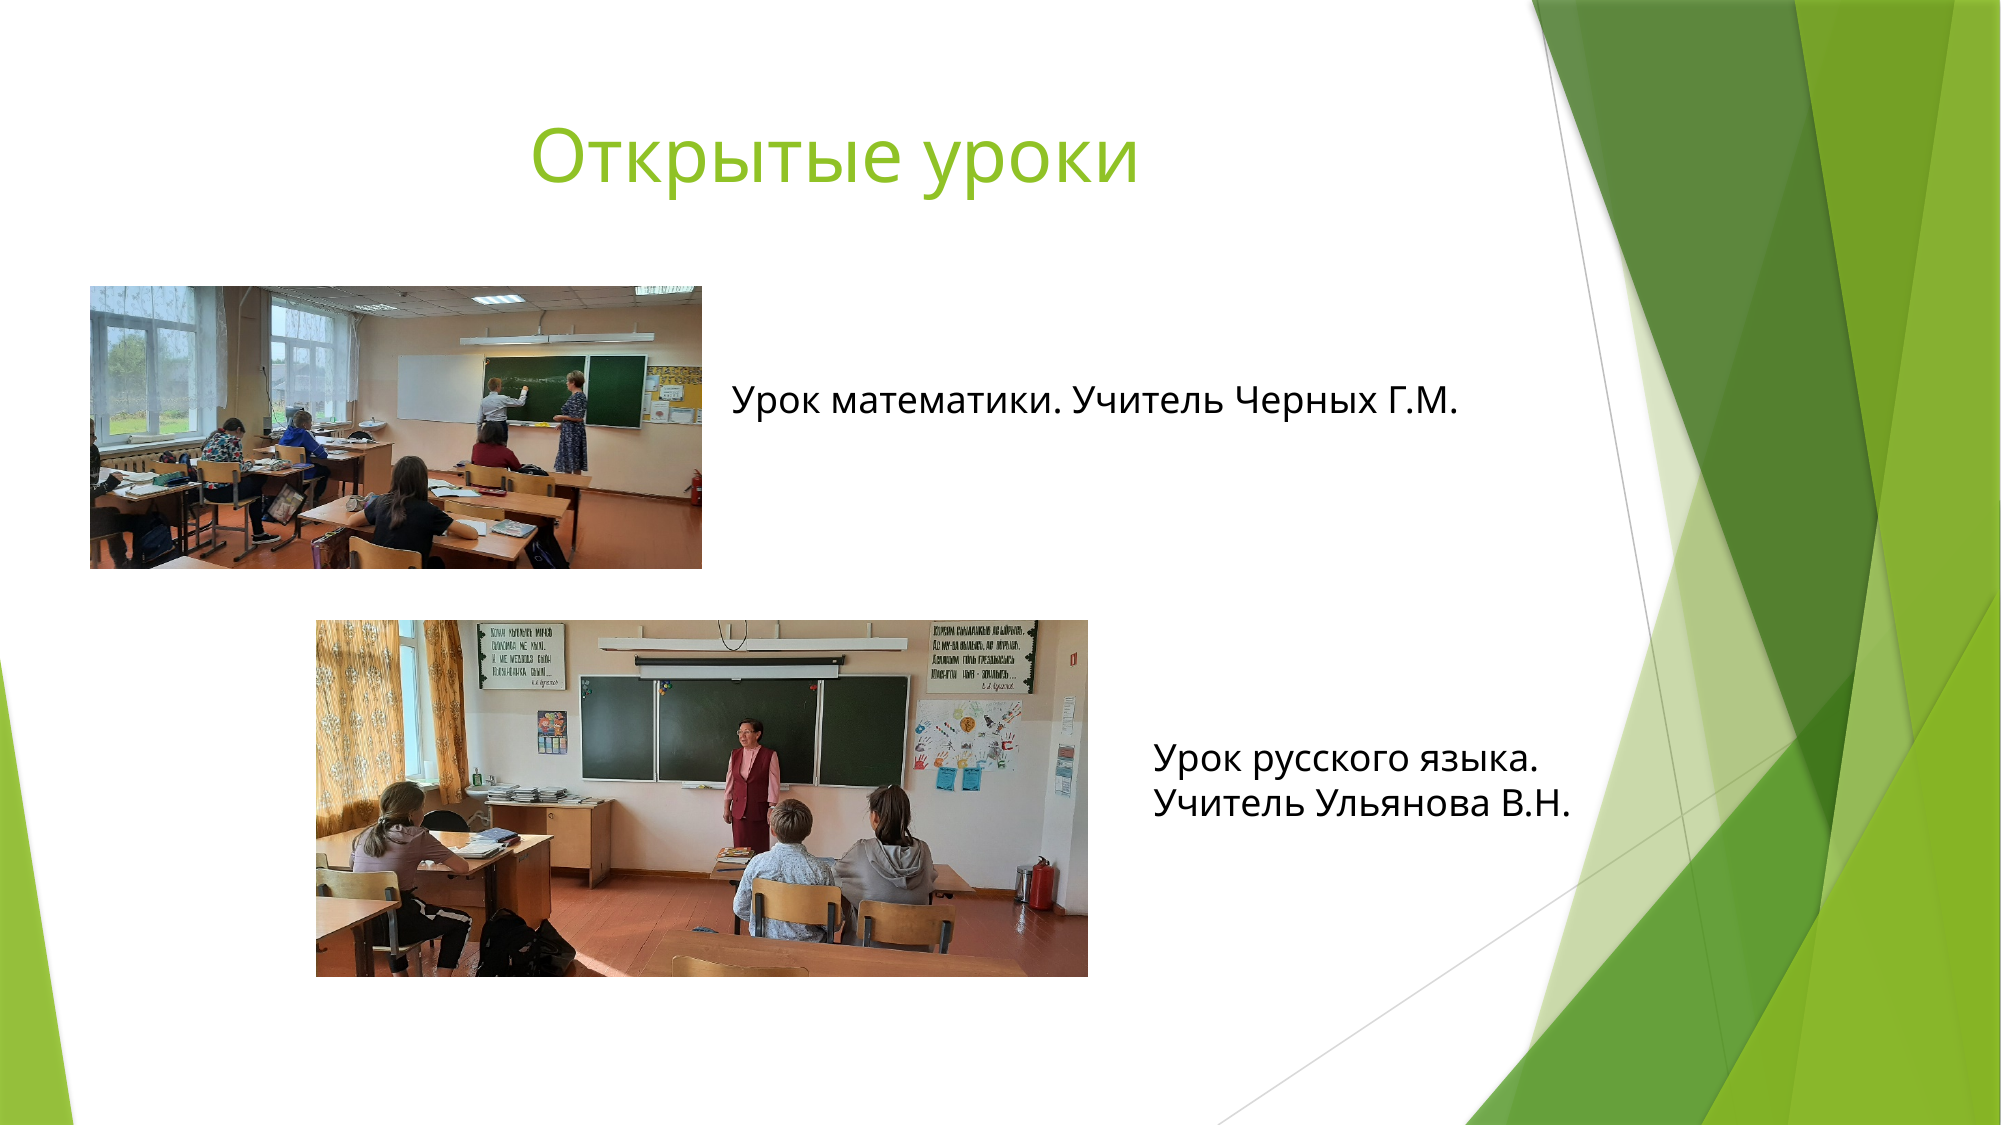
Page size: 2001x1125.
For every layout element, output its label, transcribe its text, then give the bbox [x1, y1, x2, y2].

picture [315, 620, 1089, 978]
text_box Урок русского языка. Учитель Ульянова В.Н. [1138, 727, 1769, 832]
title Открытые уроки [111, 99, 1522, 317]
text_box Урок математики. Учитель Черных Г.М. [716, 368, 1494, 429]
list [90, 286, 703, 570]
